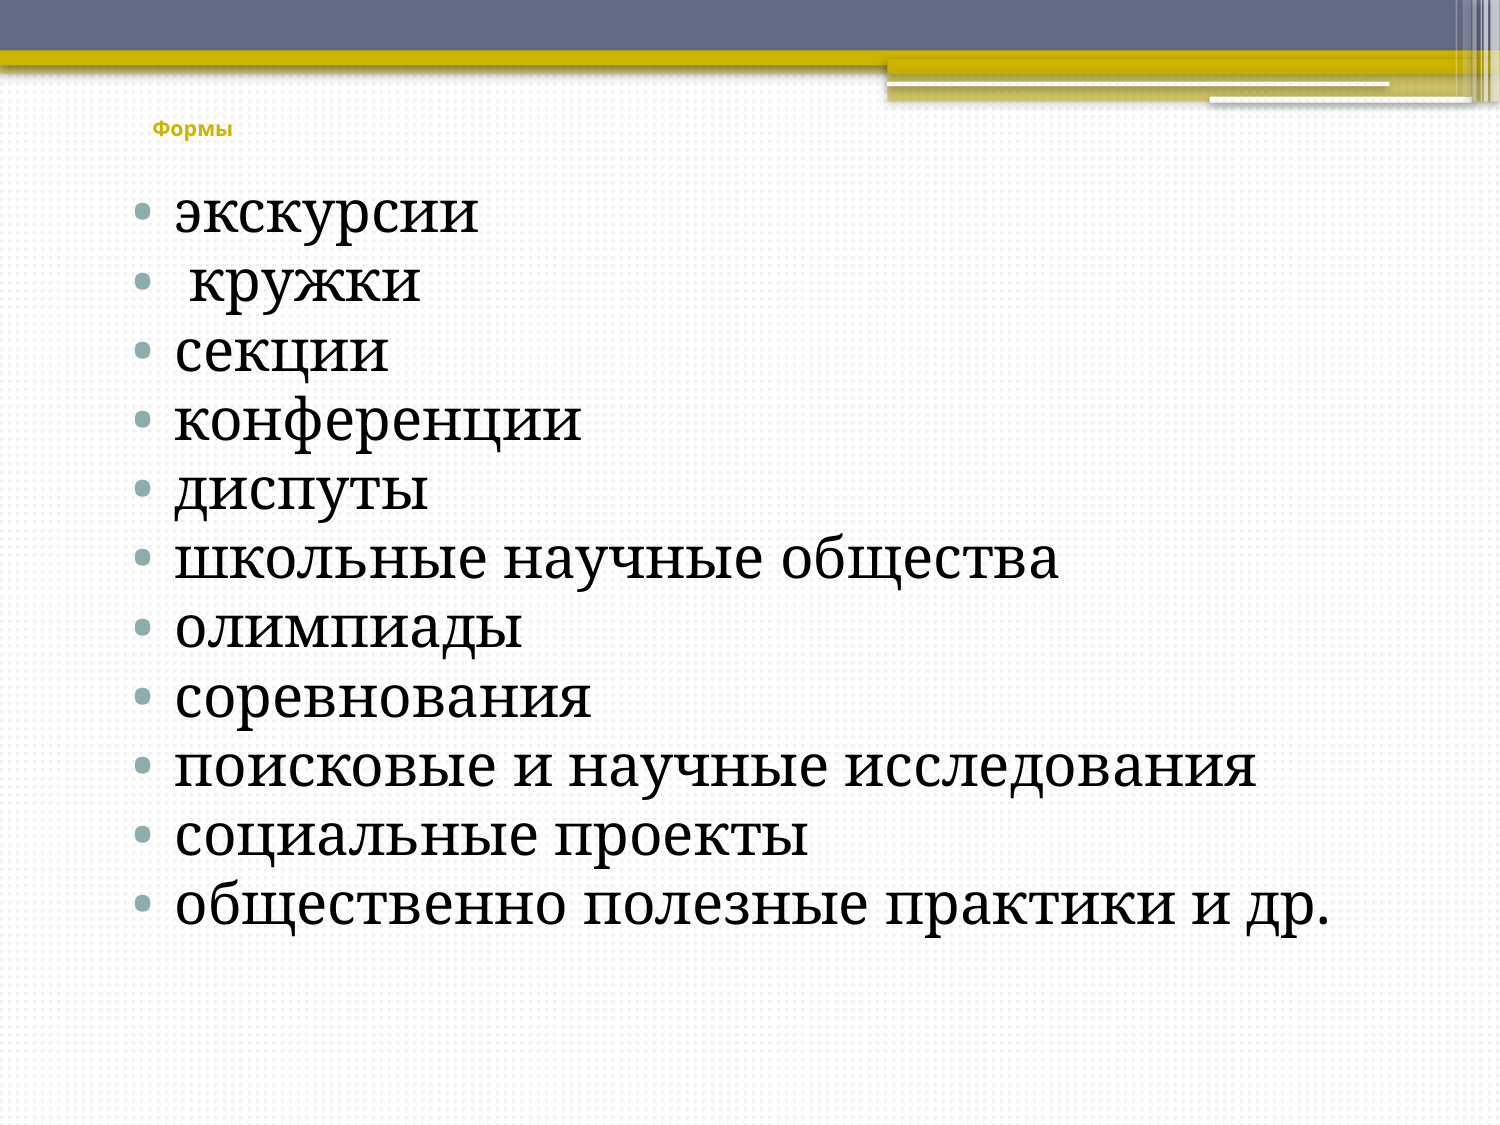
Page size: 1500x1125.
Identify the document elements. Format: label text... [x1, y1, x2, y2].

title Формы [137, 99, 1388, 150]
list экскурсии кружки секции конференции диспуты школьные научные общества олимпиады соревнования поисковые и научные исследования социальные проекты общественно полезные практики и др. [99, 174, 1388, 1038]
